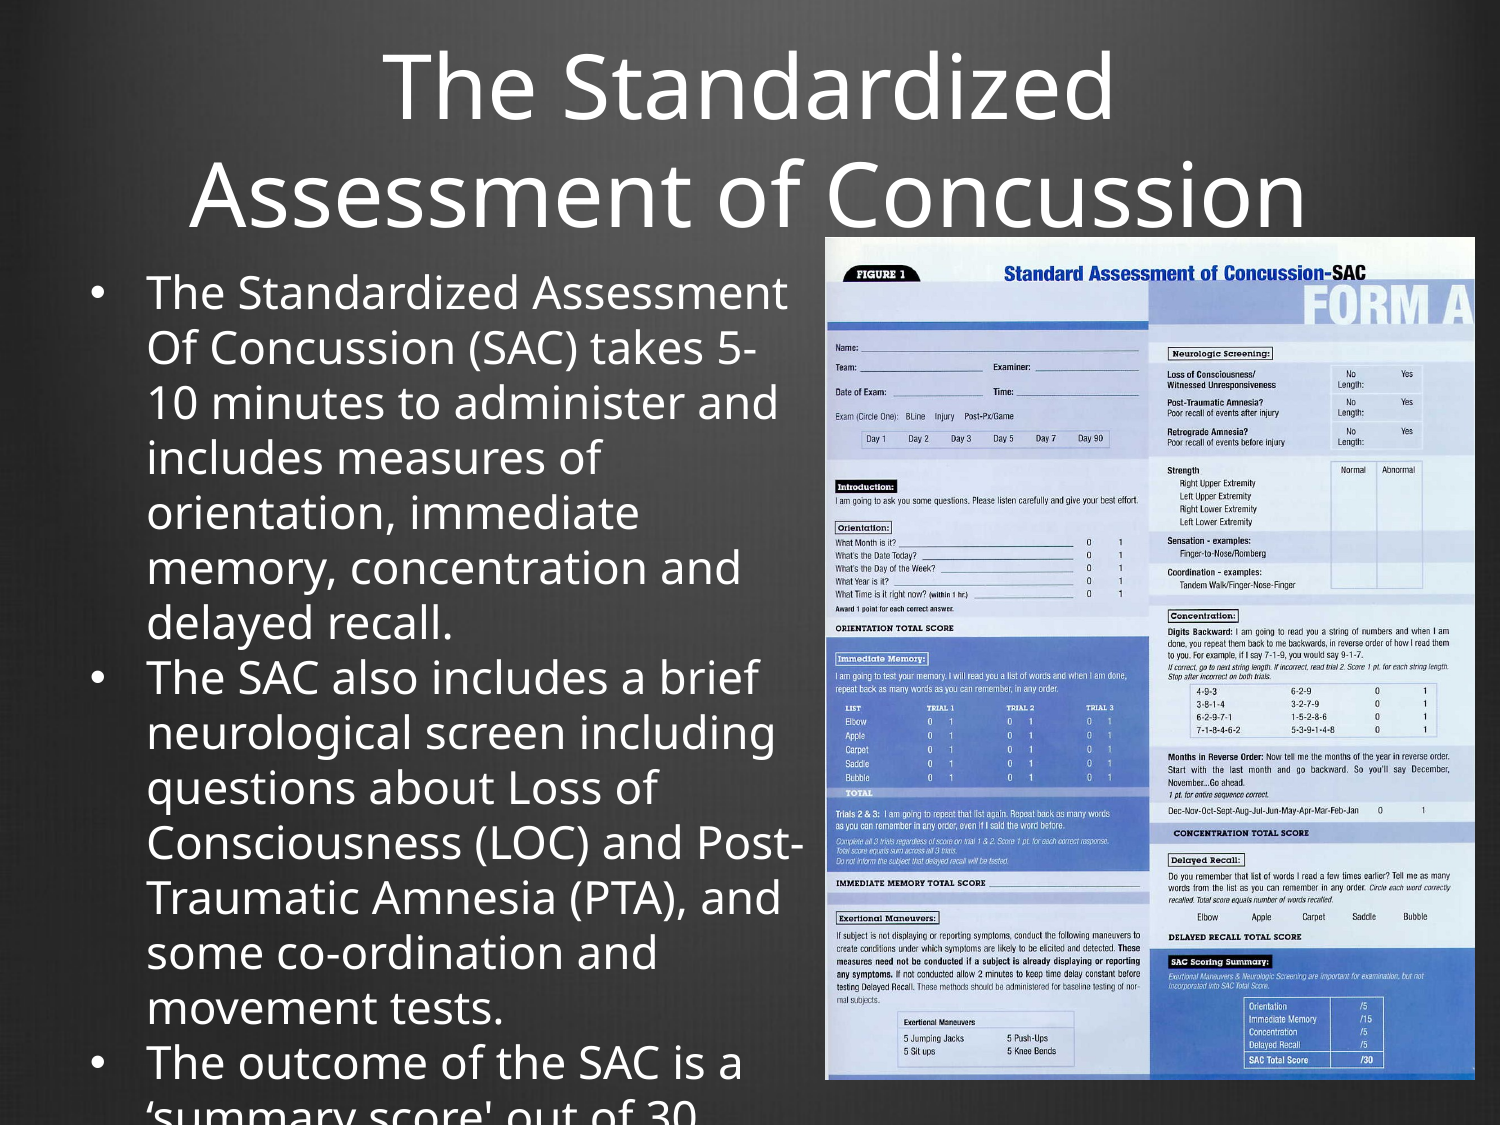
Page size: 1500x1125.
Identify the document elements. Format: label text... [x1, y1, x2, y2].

text_box The Standardized Assessment Of Concussion (SAC) takes 5-10 minutes to administer and includes measures of orientation, immediate memory, concentration and delayed recall. The SAC also includes a brief neurological screen including questions about Loss of Consciousness (LOC) and Post-Traumatic Amnesia (PTA), and some co-ordination and movement tests. The outcome of the SAC is a ‘summary score' out of 30. [74, 256, 825, 1125]
title The Standardized Assessment of Concussion [112, 19, 1388, 255]
picture [824, 237, 1475, 1080]
